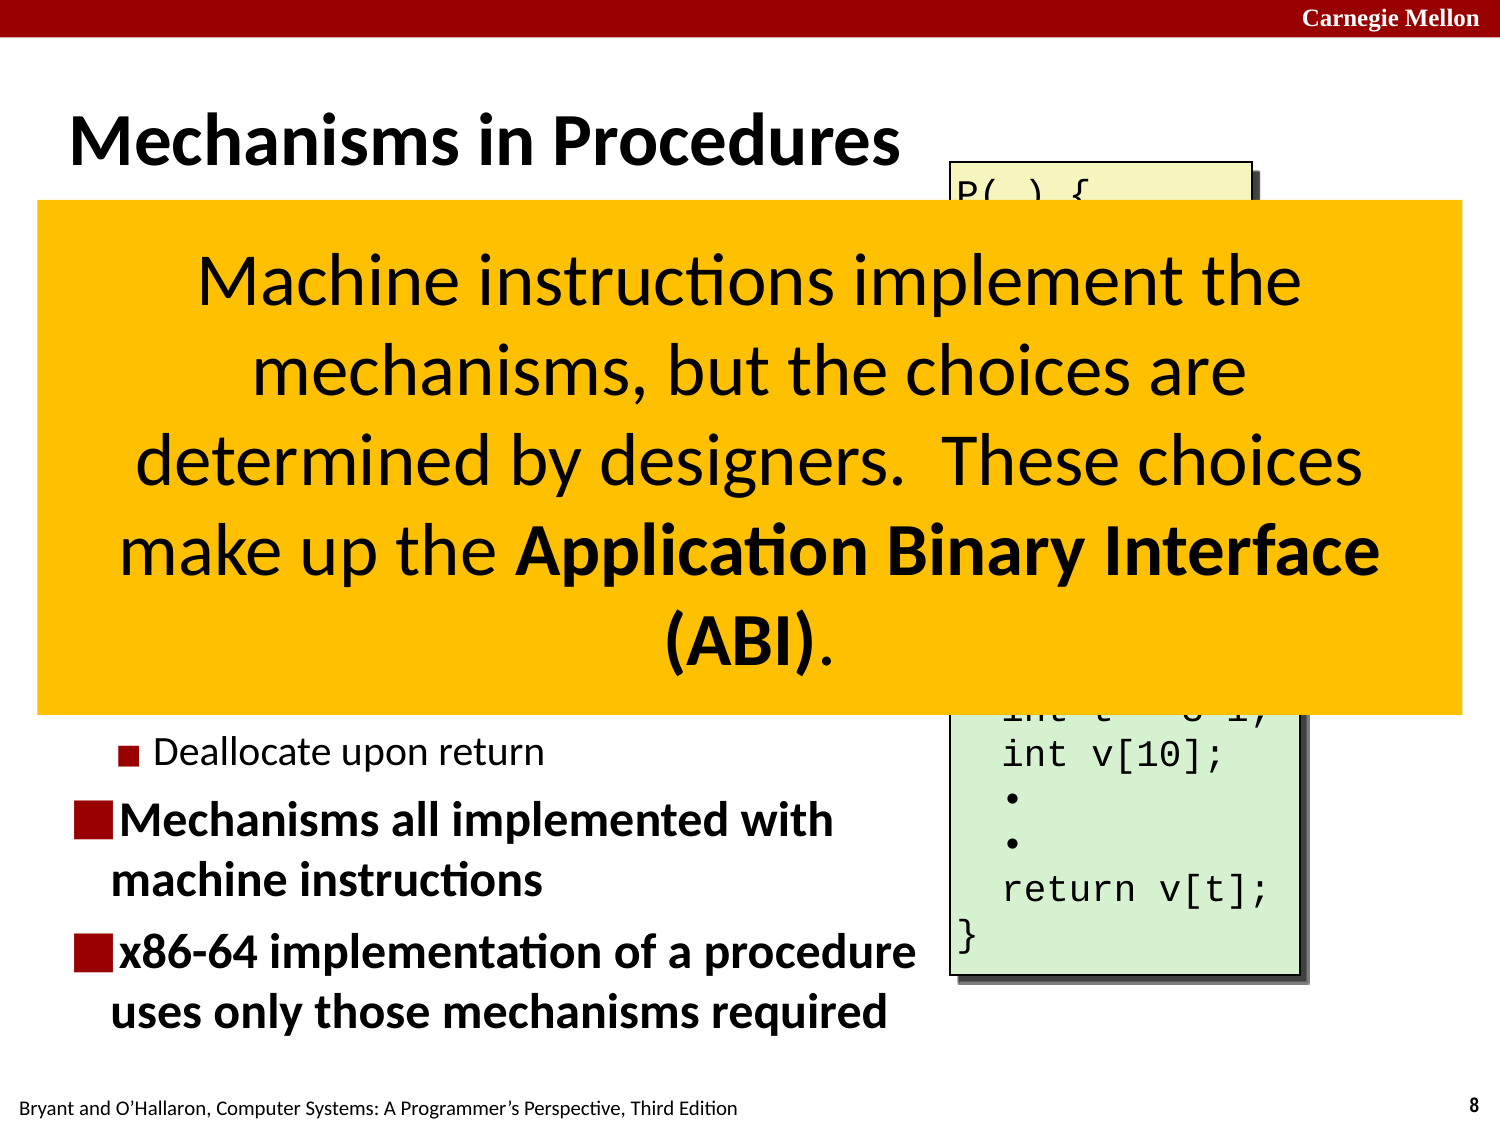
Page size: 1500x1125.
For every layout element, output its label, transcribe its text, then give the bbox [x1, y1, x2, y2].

title Mechanisms in Procedures [62, 41, 1438, 199]
list Passing control To beginning of procedure code Back to return point Passing data Procedure arguments Return value Memory management Allocate during procedure execution Deallocate upon return Mechanisms all implemented with machine instructions x86-64 implementation of a procedure uses only those mechanisms required [62, 715, 925, 1092]
text_box P(…) { • • y = Q(x); print(y) • } [950, 162, 1253, 199]
text_box Machine instructions implement the mechanisms, but the choices are determined by designers. These choices make up the Application Binary Interface (ABI). [37, 199, 1463, 715]
text_box int Q(int i) { int t = 3*i; int v[10]; • • return v[t]; } [950, 715, 1300, 975]
